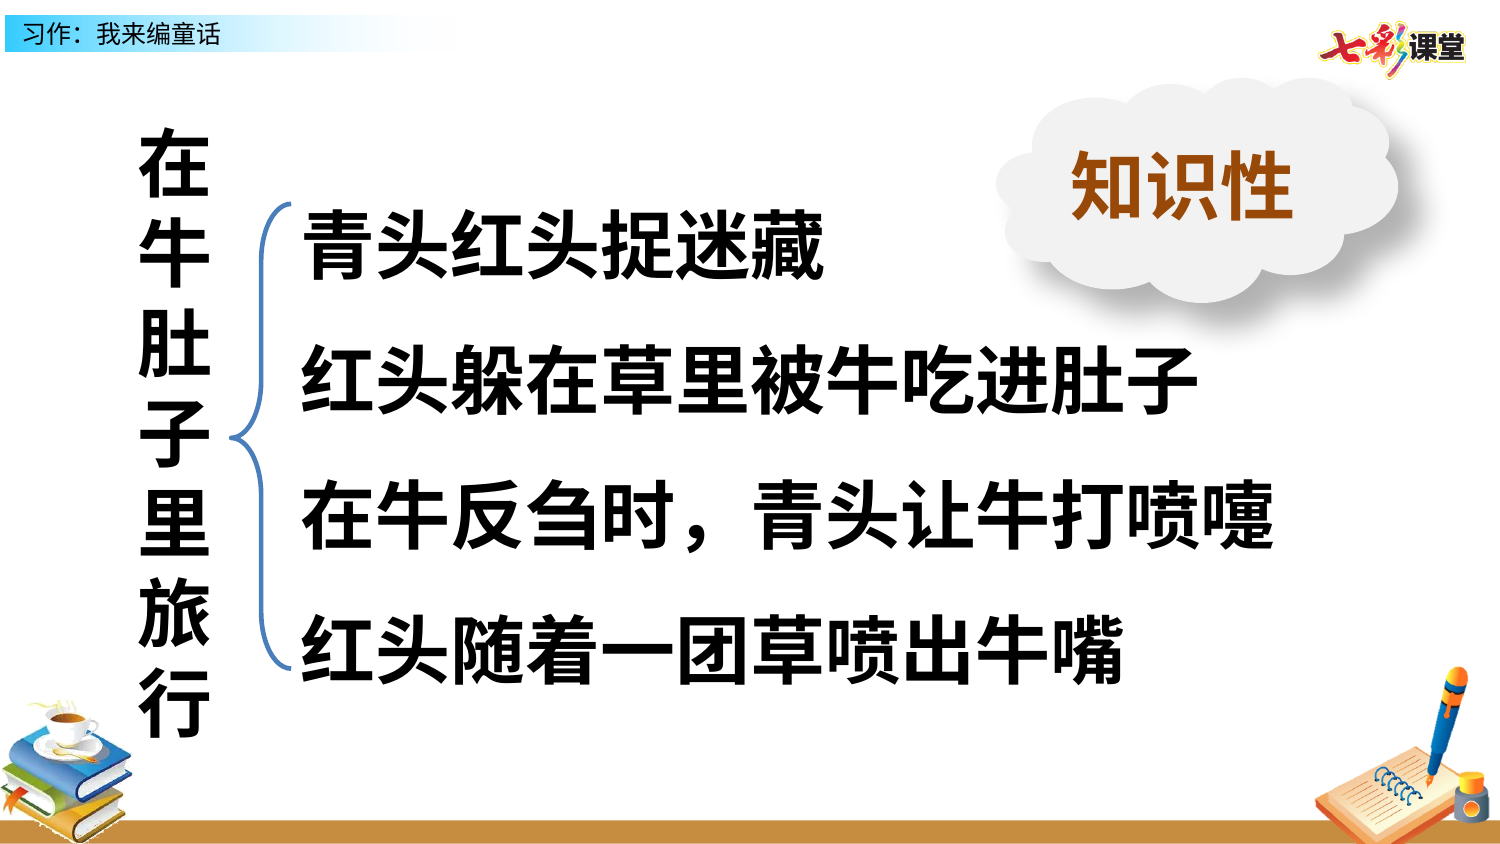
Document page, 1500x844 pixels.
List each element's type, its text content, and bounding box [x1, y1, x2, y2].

text_box 知识性 [993, 75, 1401, 306]
picture [1303, 652, 1500, 844]
text_box 在牛肚子里 旅行 [122, 108, 227, 754]
text_box [230, 204, 285, 669]
text_box 青头红头捉迷藏 红头躲在草里被牛吃进肚子 在牛反刍时，青头让牛打喷嚏 红头随着一团草喷出牛嘴 [285, 145, 1377, 701]
picture [0, 700, 146, 844]
picture [1316, 20, 1468, 80]
